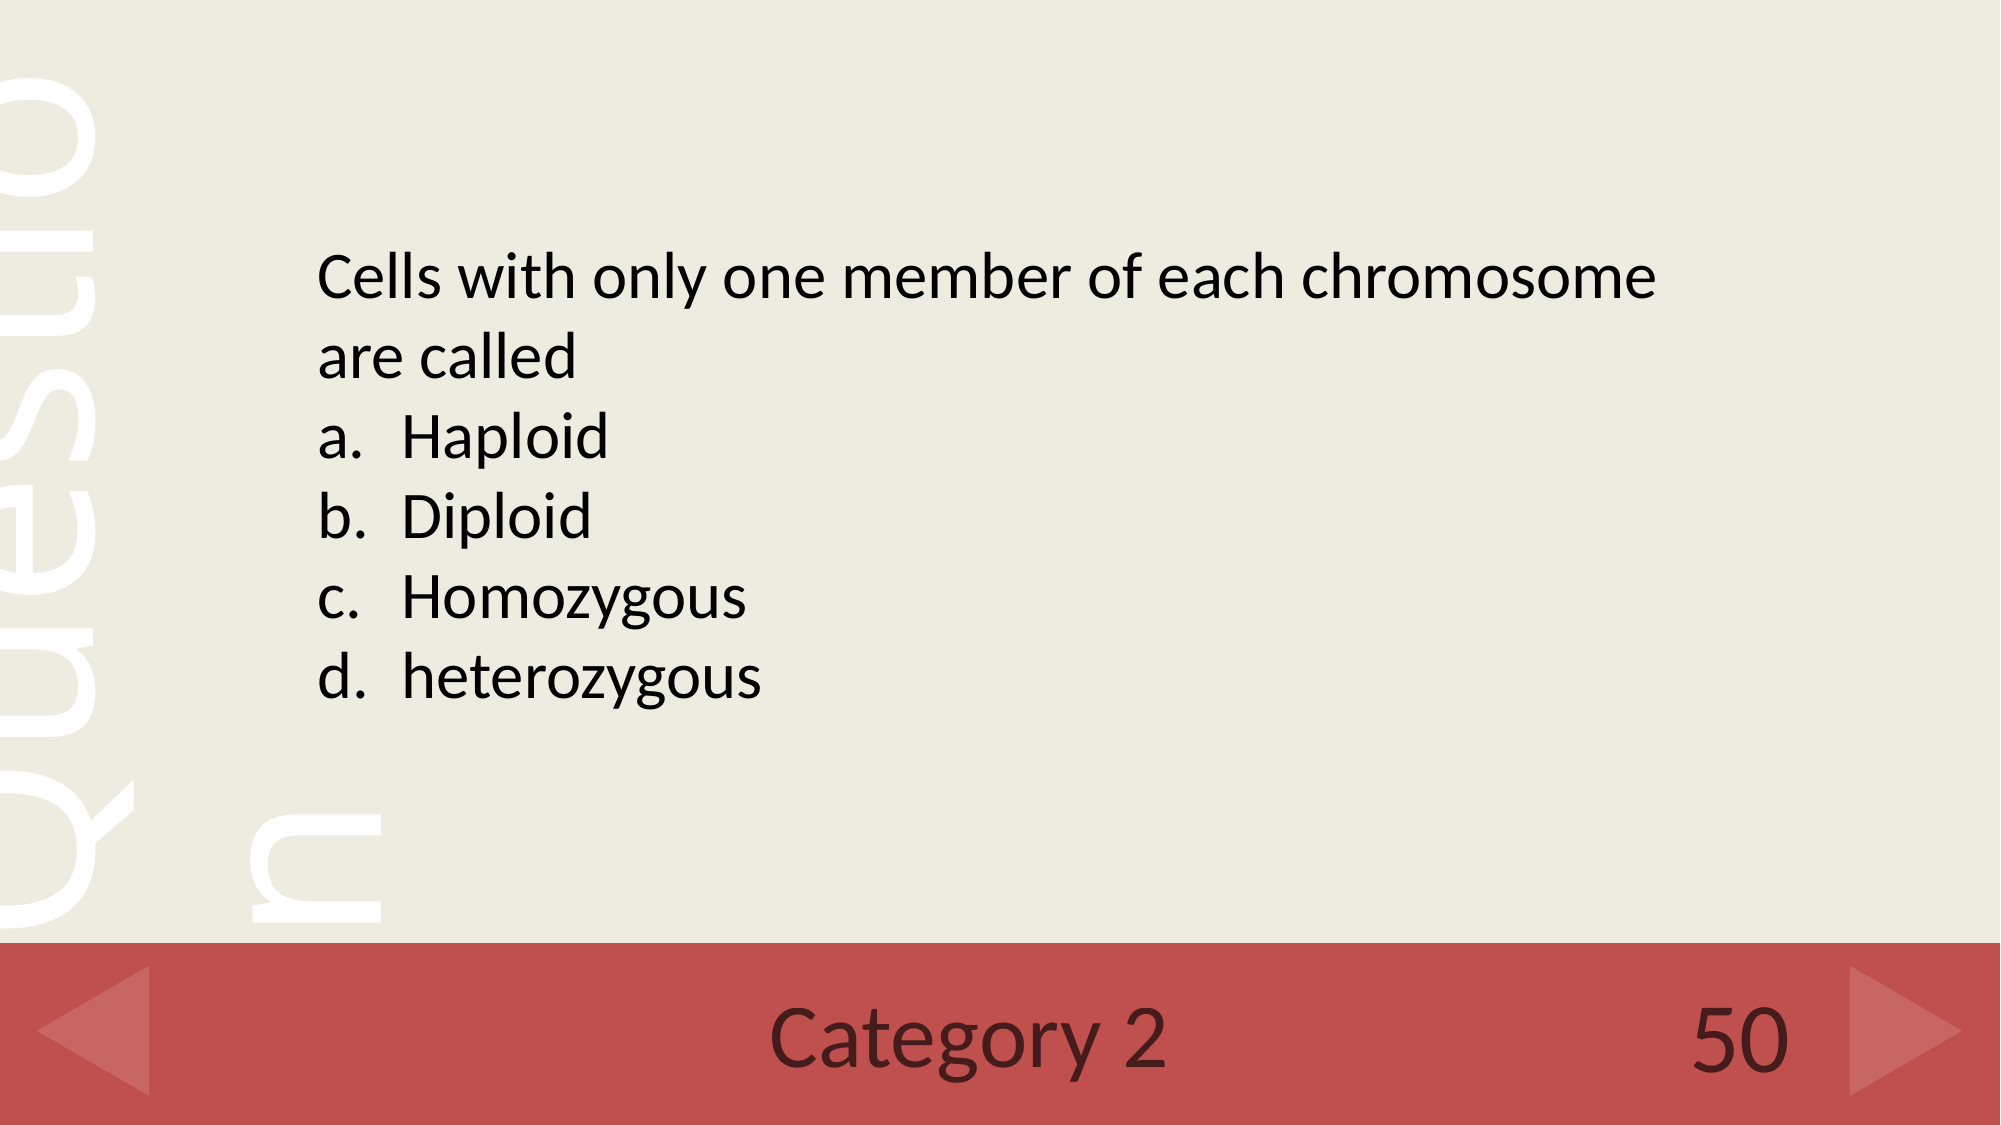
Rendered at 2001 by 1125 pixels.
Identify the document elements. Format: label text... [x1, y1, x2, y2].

list Cells with only one member of each chromosome are called Haploid Diploid Homozygous heterozygous [302, 307, 1760, 636]
title Category 2 [69, 937, 1870, 1125]
